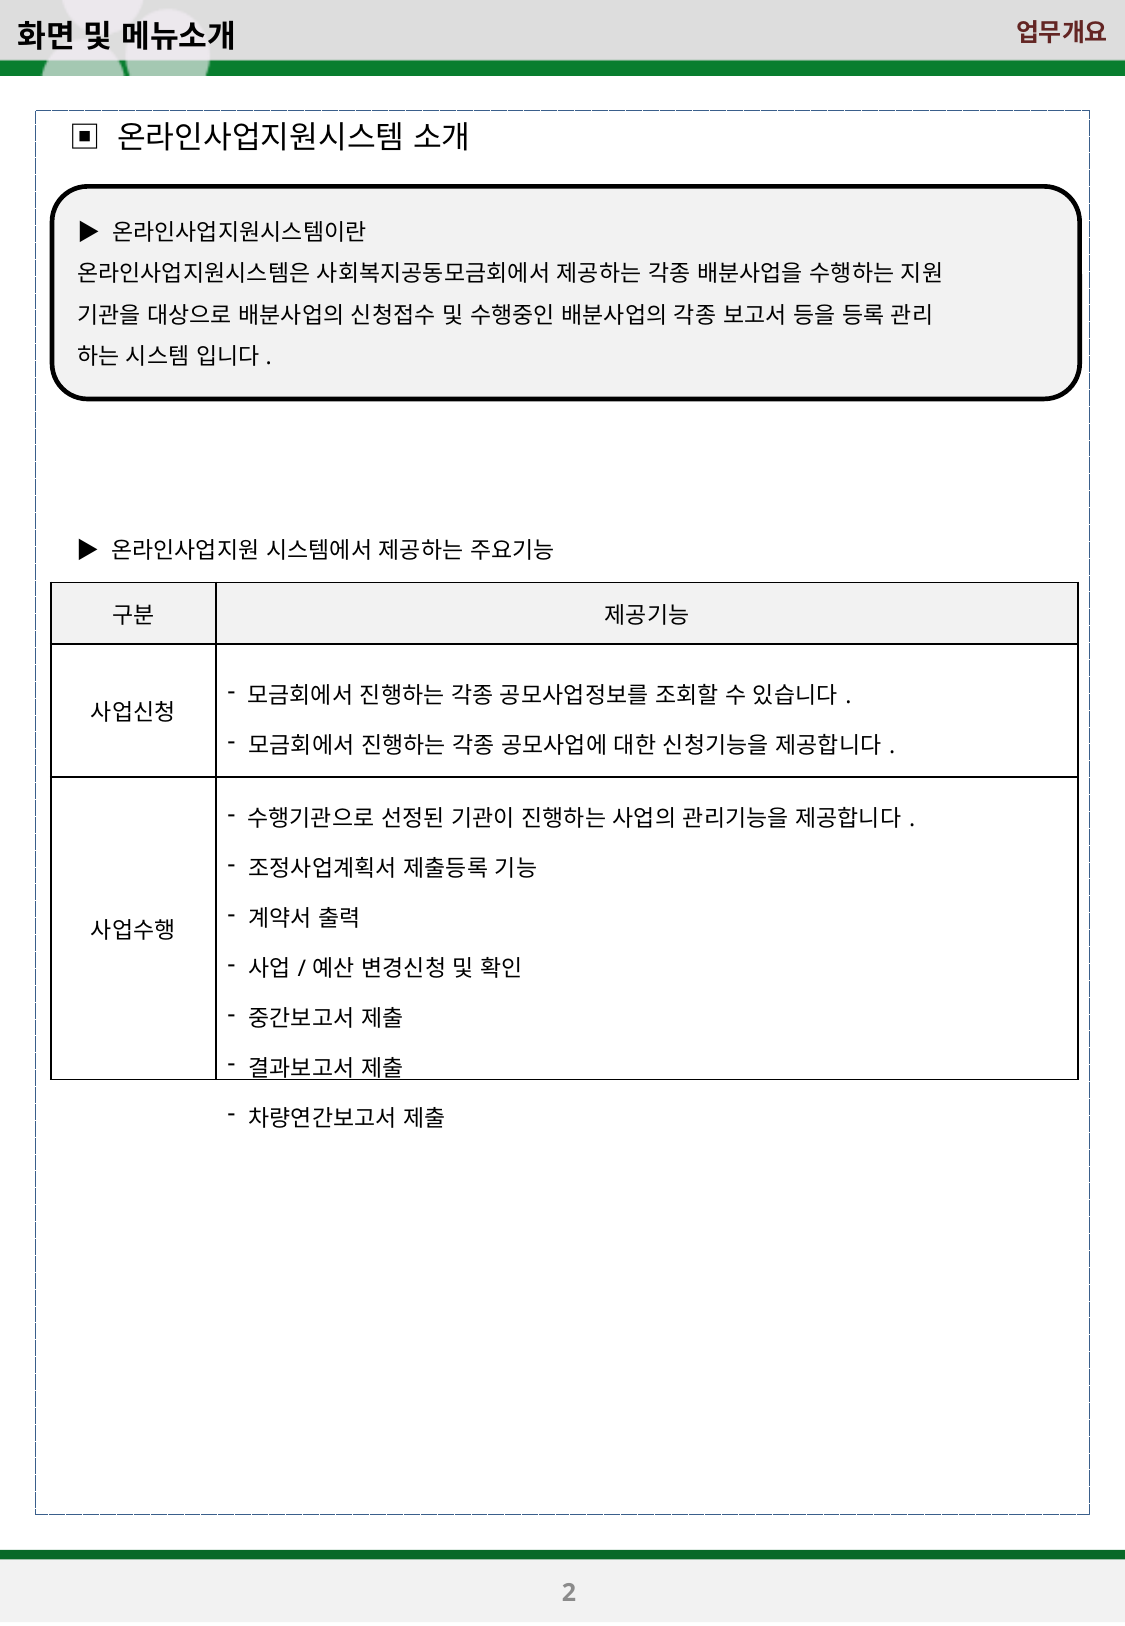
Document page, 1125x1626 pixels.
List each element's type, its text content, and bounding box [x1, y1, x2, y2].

picture [0, 0, 1125, 76]
table_header 구분 [52, 583, 215, 643]
title 화면 및 메뉴소개 [1, 0, 657, 70]
table_cell 모금회에서 진행하는 각종 공모사업정보를 조회할 수 있습니다. 모금회에서 진행하는 각종 공모사업에 대한 신청기능을 제공합니다. [217, 645, 1077, 776]
slide_number 2 [509, 1567, 628, 1619]
table_cell 사업신청 [52, 645, 215, 776]
table_cell 수행기관으로 선정된 기관이 진행하는 사업의 관리기능을 제공합니다. 조정사업계획서 제출등록 기능 계약서 출력 사업/예산 변경신청 및 확인 중간보고서 제출 결과보고서 제출 차량연간보고서 제출 [217, 778, 1077, 1079]
table_cell 사업수행 [52, 778, 215, 1079]
text_box ▶ 온라인사업지원시스템이란 온라인사업지원시스템은 사회복지공동모금회에서 제공하는 각종 배분사업을 수행하는 지원 기관을 대상으로 배분사업의 신청접수 및 수행중인 배분사업의 각종 보고서 등을 등록 관리 하는 시스템 입니다. [49, 184, 1082, 402]
table_header 제공기능 [217, 583, 1077, 643]
text_box ▣ 온라인사업지원시스템 소개 [57, 111, 483, 161]
text_box ▶ 온라인사업지원 시스템에서 제공하는 주요기능 [60, 513, 1025, 571]
